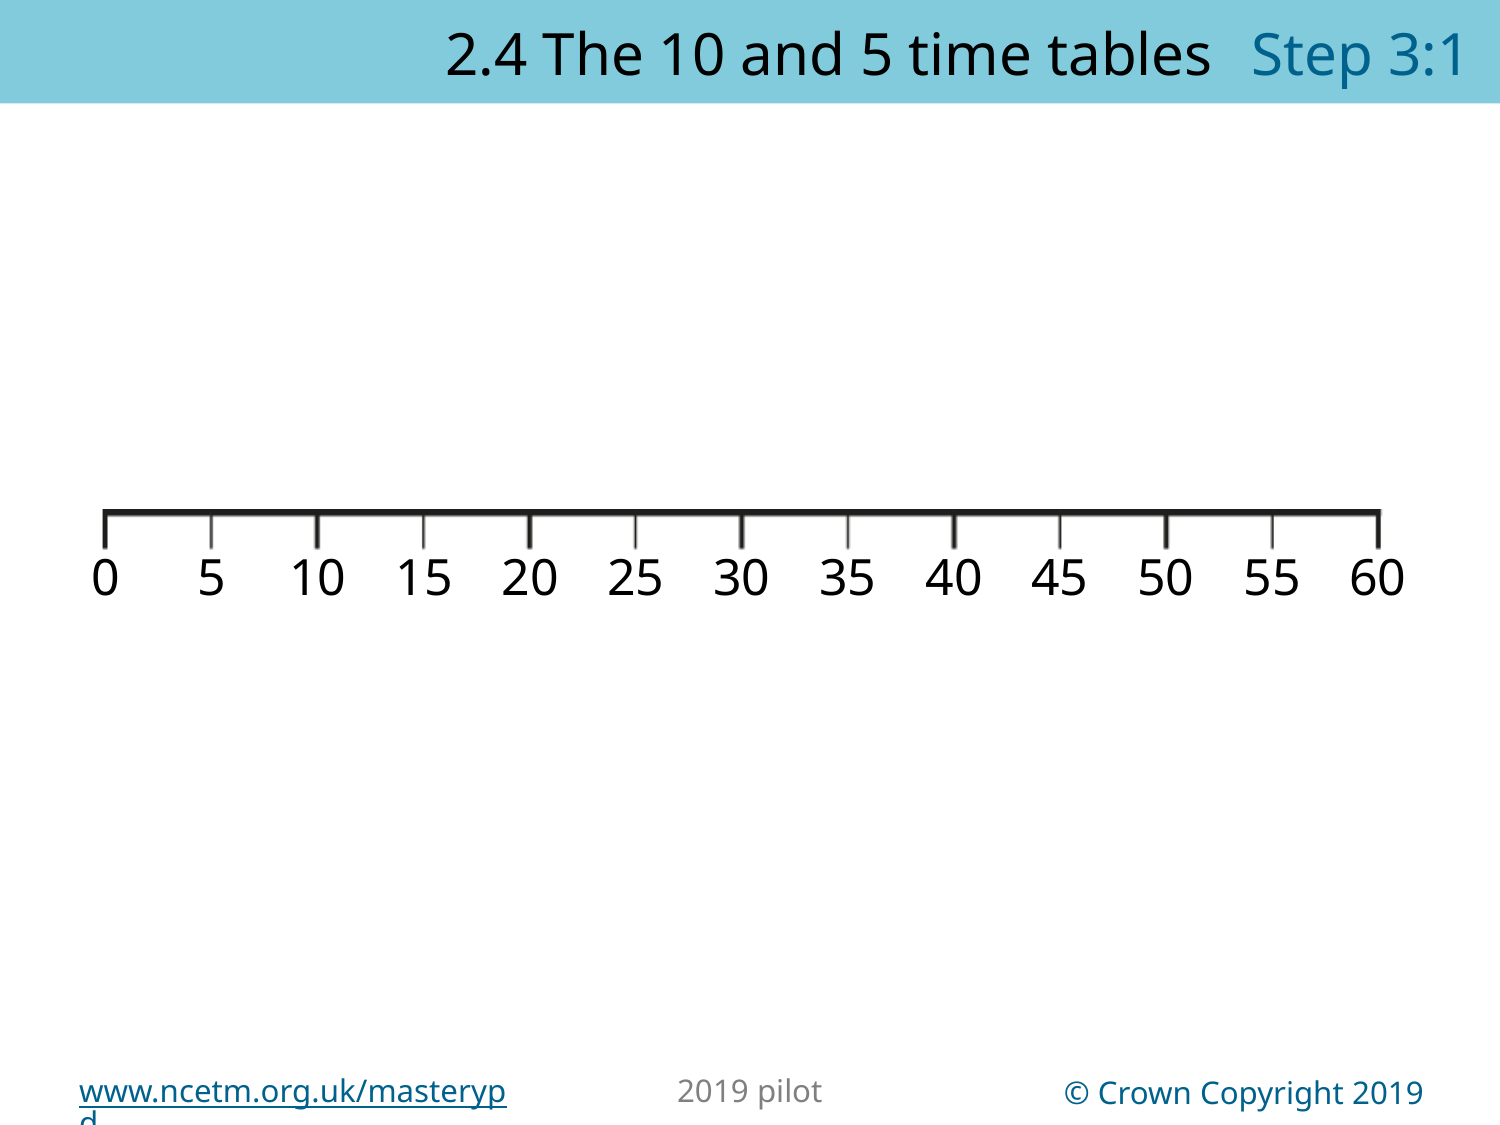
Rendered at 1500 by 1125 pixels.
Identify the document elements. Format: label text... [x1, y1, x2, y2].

text_box 40 [910, 571, 998, 613]
text_box 45 [1016, 571, 1103, 613]
text_box 25 [592, 571, 679, 613]
list 2.4 The 10 and 5 time tables Step 3:1 [0, 0, 1500, 104]
text_box 20 [486, 571, 574, 613]
text_box 30 [698, 571, 785, 613]
text_box 15 [380, 571, 468, 613]
text_box 55 [1228, 571, 1316, 613]
text_box 60 [1334, 538, 1421, 613]
picture [95, 509, 1405, 563]
text_box 5 [183, 571, 242, 613]
text_box 50 [1122, 571, 1210, 613]
text_box 0 [76, 538, 135, 613]
text_box 10 [274, 571, 361, 613]
text_box 35 [804, 571, 891, 613]
